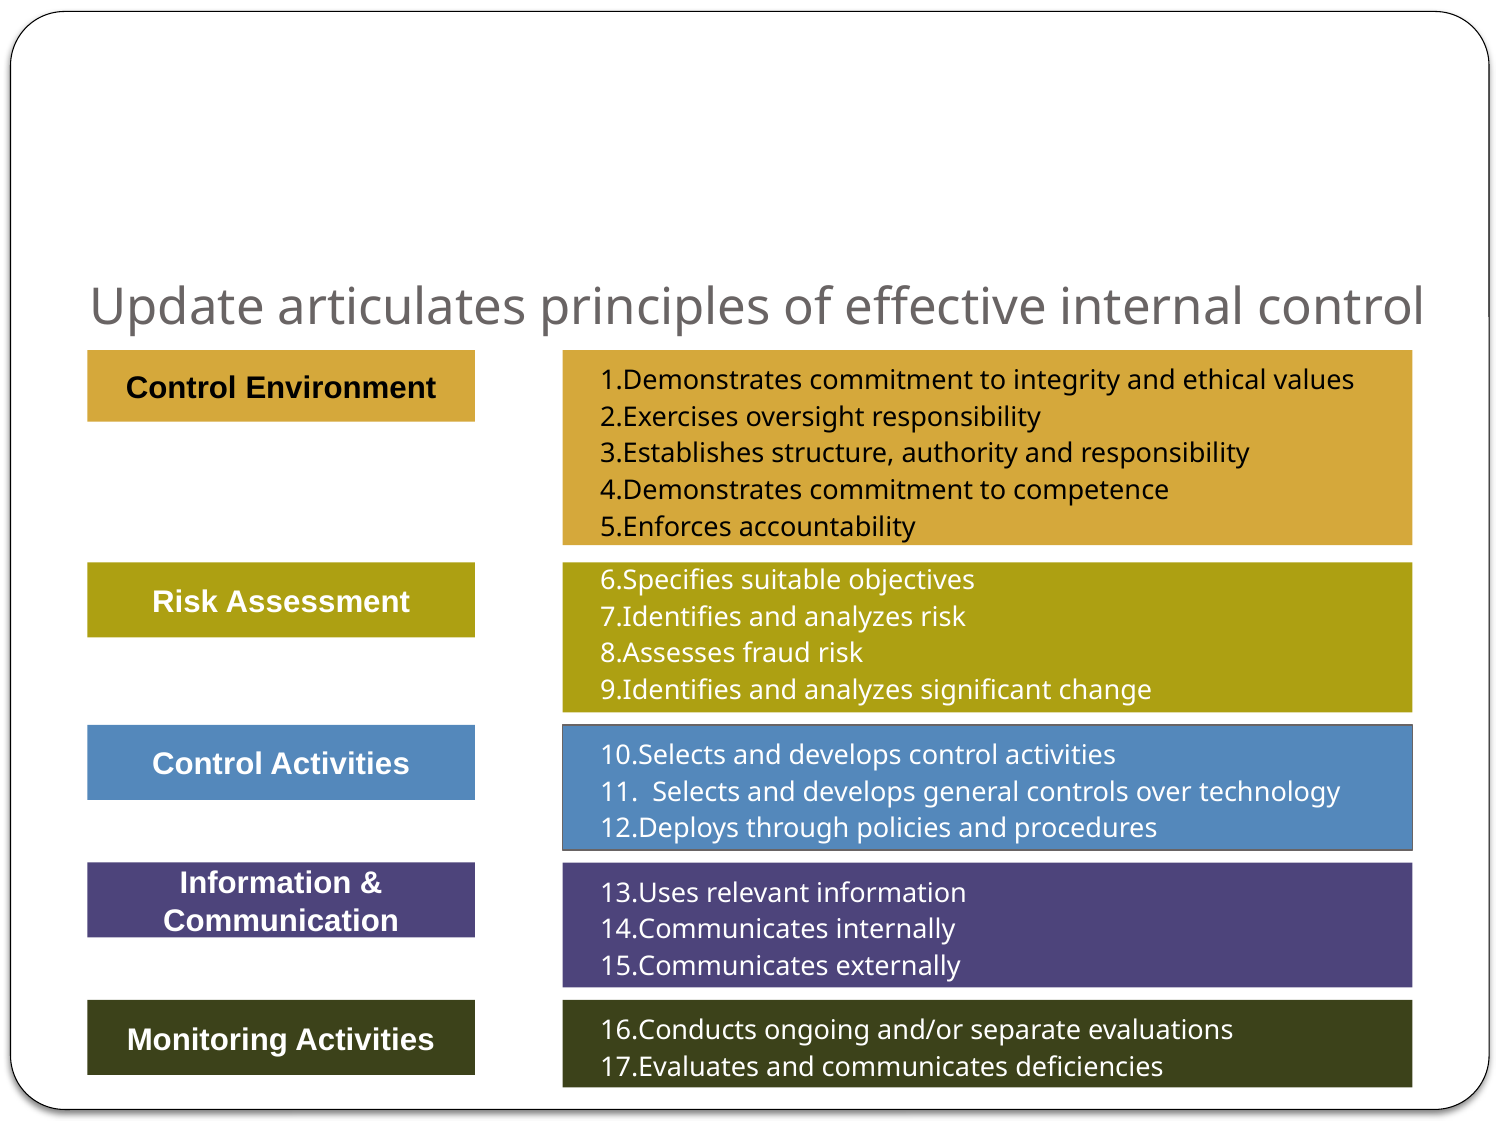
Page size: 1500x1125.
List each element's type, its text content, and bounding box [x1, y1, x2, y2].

text_box Control Activities [86, 724, 476, 801]
text_box Risk Assessment [86, 561, 476, 638]
text_box [561, 350, 1413, 546]
title Update articulates principles of effective internal control [75, 212, 1475, 350]
text_box [561, 561, 599, 713]
text_box Demonstrates commitment to integrity and ethical values Exercises oversight responsibility Establishes structure, authority and responsibility Demonstrates commitment to competence Enforces accountability [599, 362, 1413, 562]
text_box [561, 861, 1413, 988]
text_box Control Environment [86, 350, 476, 423]
text_box Information & Communication [86, 861, 476, 938]
text_box Specifies suitable objectives Identifies and analyzes risk Assesses fraud risk Identifies and analyzes significant change [599, 562, 1432, 725]
text_box [561, 724, 1413, 851]
text_box Monitoring Activities [86, 999, 476, 1076]
text_box Selects and develops control activities 11. Selects and develops general controls over technology Deploys through policies and procedures [600, 737, 1400, 806]
text_box Conducts ongoing and/or separate evaluations Evaluates and communicates deficiencies [599, 1012, 1425, 1058]
text_box Uses relevant information Communicates internally Communicates externally [599, 874, 1363, 981]
text_box [561, 999, 1413, 1088]
